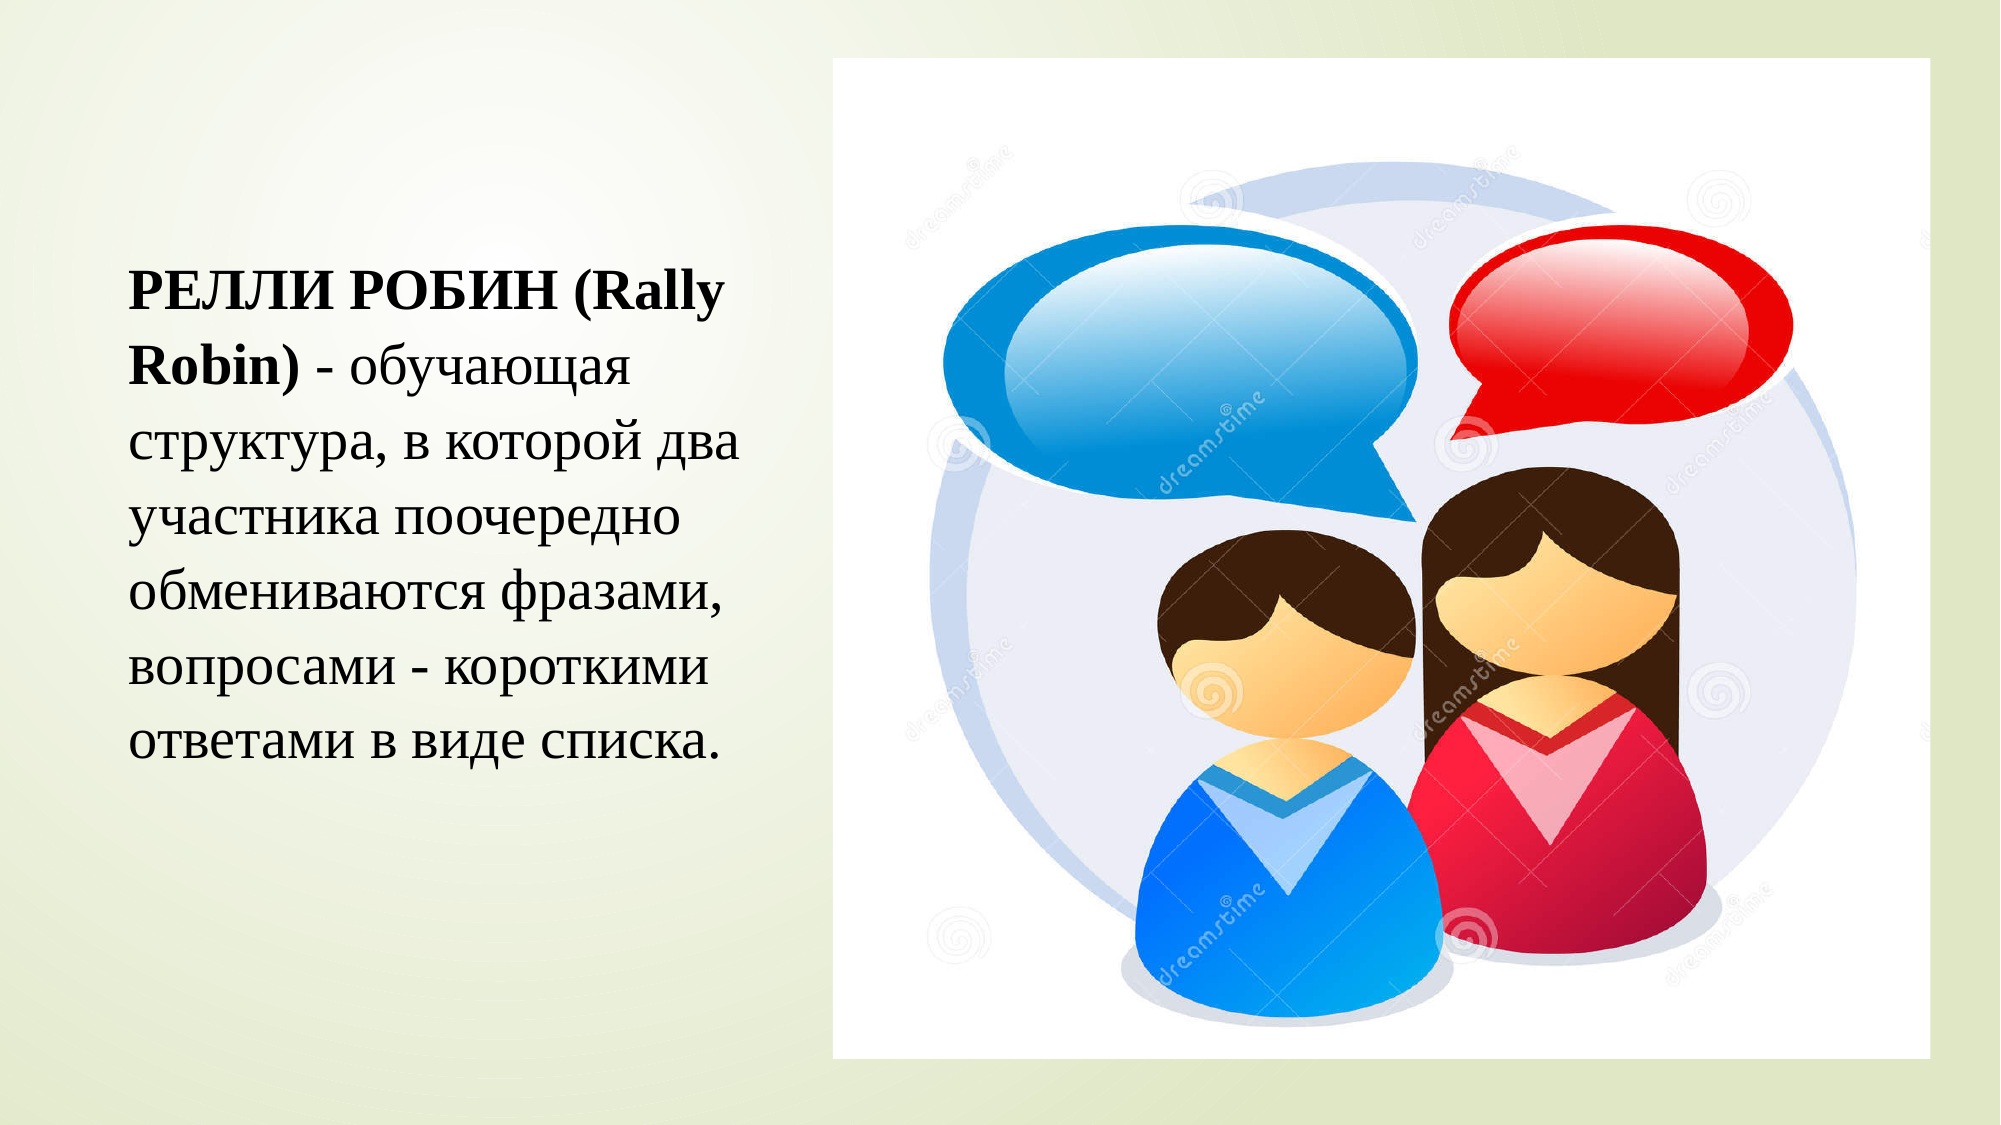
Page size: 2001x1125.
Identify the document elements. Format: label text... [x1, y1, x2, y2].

text_box РЕЛЛИ РОБИН (Rally Robin) - обучающая структура, в которой два участника поочередно обмениваются фразами, вопросами - короткими ответами в виде списка. [114, 239, 795, 778]
picture [832, 57, 1931, 1060]
